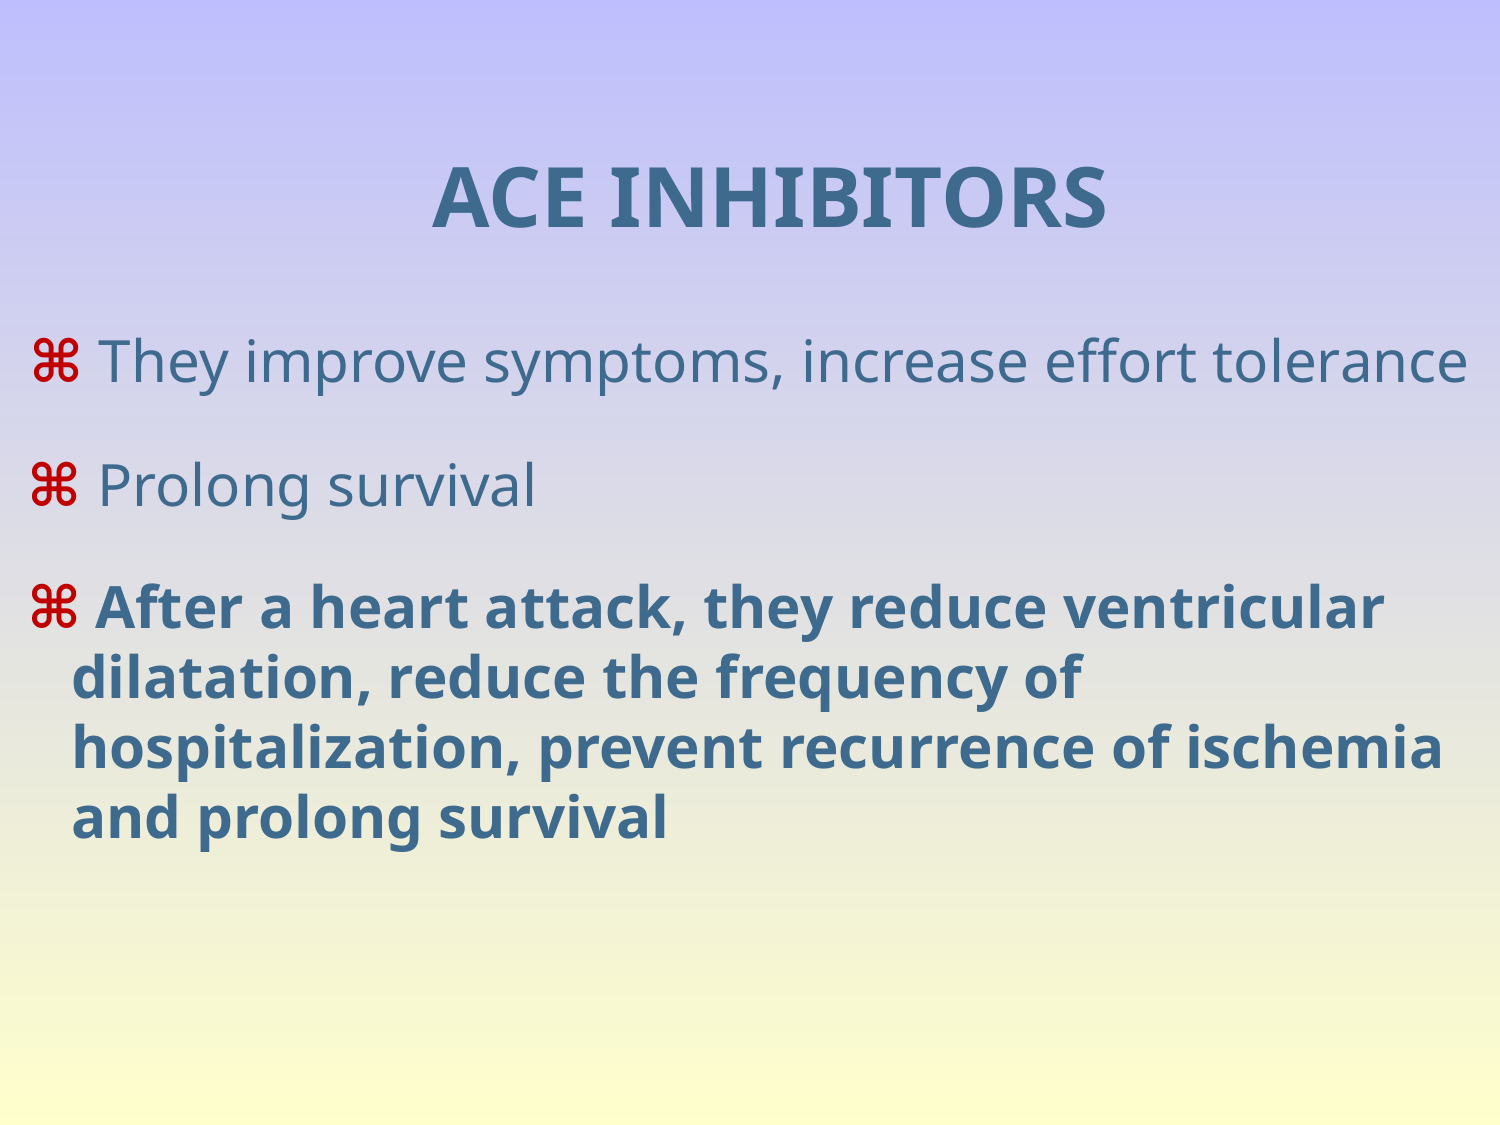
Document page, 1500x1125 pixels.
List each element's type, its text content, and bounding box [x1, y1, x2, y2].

text_box ACE INHIBITORS ⌘ They improve symptoms, increase effort tolerance ⌘ Prolong survival ⌘ After a heart attack, they reduce ventricular dilatation, reduce the frequency of hospitalization, prevent recurrence of ischemia and prolong survival [0, 0, 1500, 1125]
